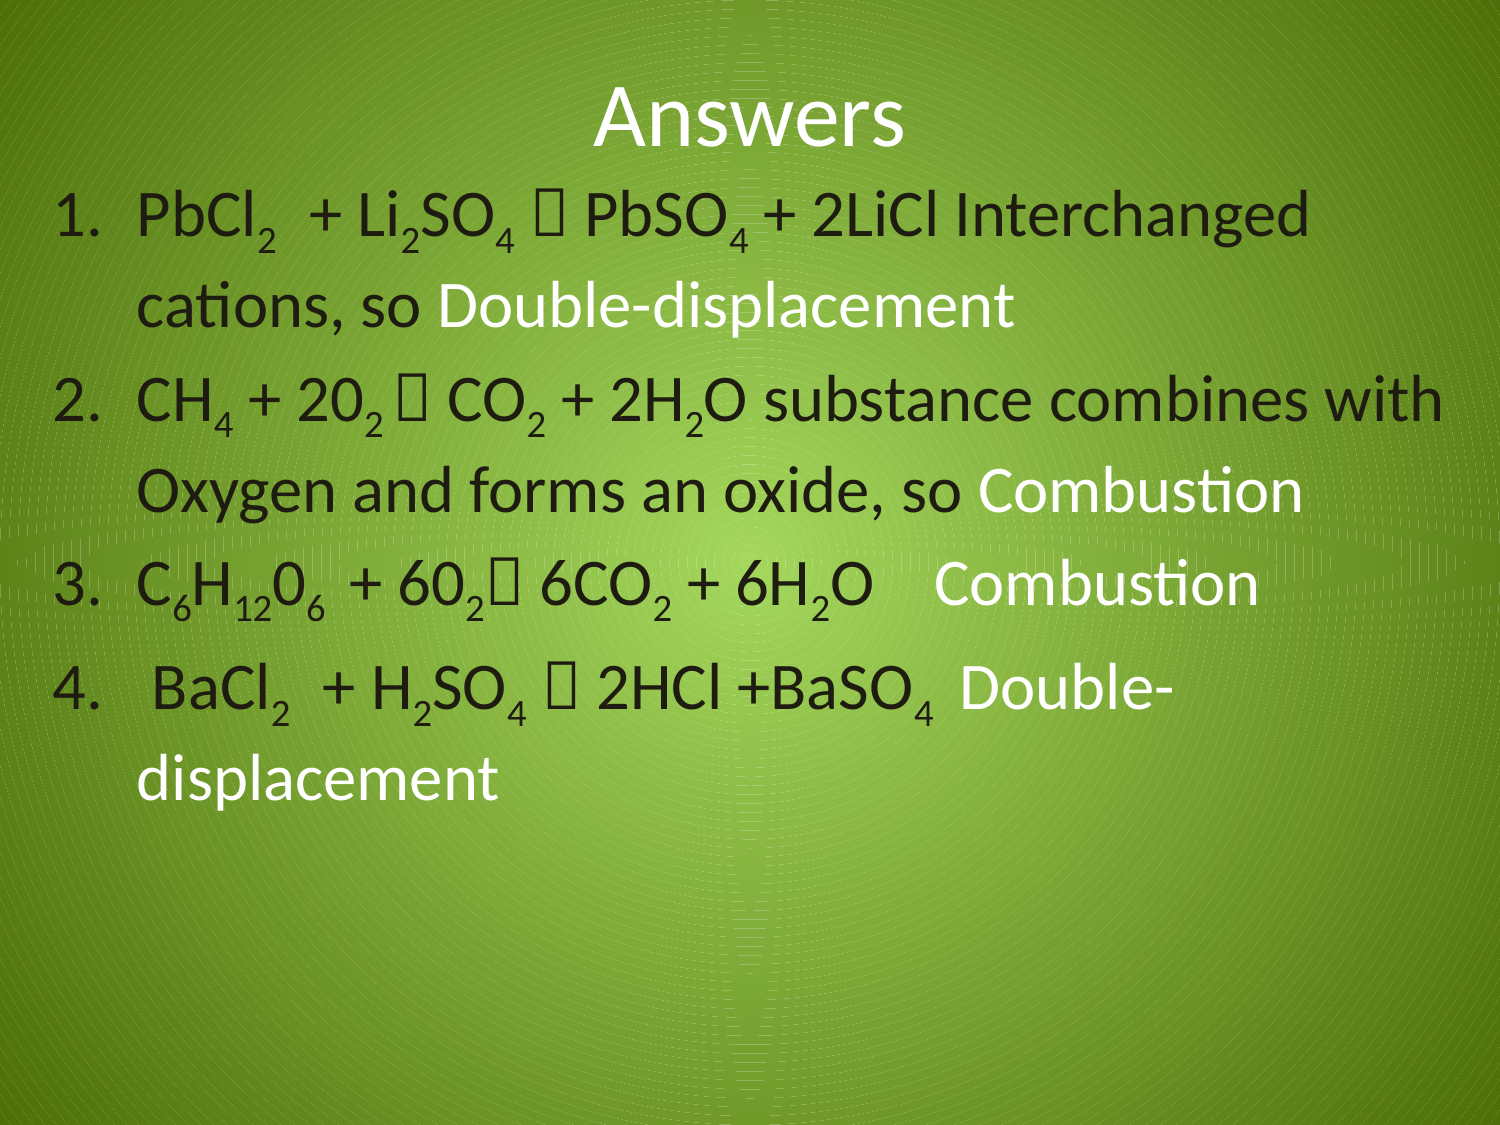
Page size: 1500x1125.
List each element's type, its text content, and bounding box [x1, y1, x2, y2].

list PbCl2 + Li2SO4  PbSO4 + 2LiCl Interchanged cations, so Double-displacement CH4 + 202  CO2 + 2H2O substance combines with Oxygen and forms an oxide, so Combustion C6H1206 + 602 6CO2 + 6H2O Combustion BaCl2 + H2SO4  2HCl +BaSO4 Double-displacement [37, 162, 1463, 1005]
title Answers [75, 45, 1425, 162]
